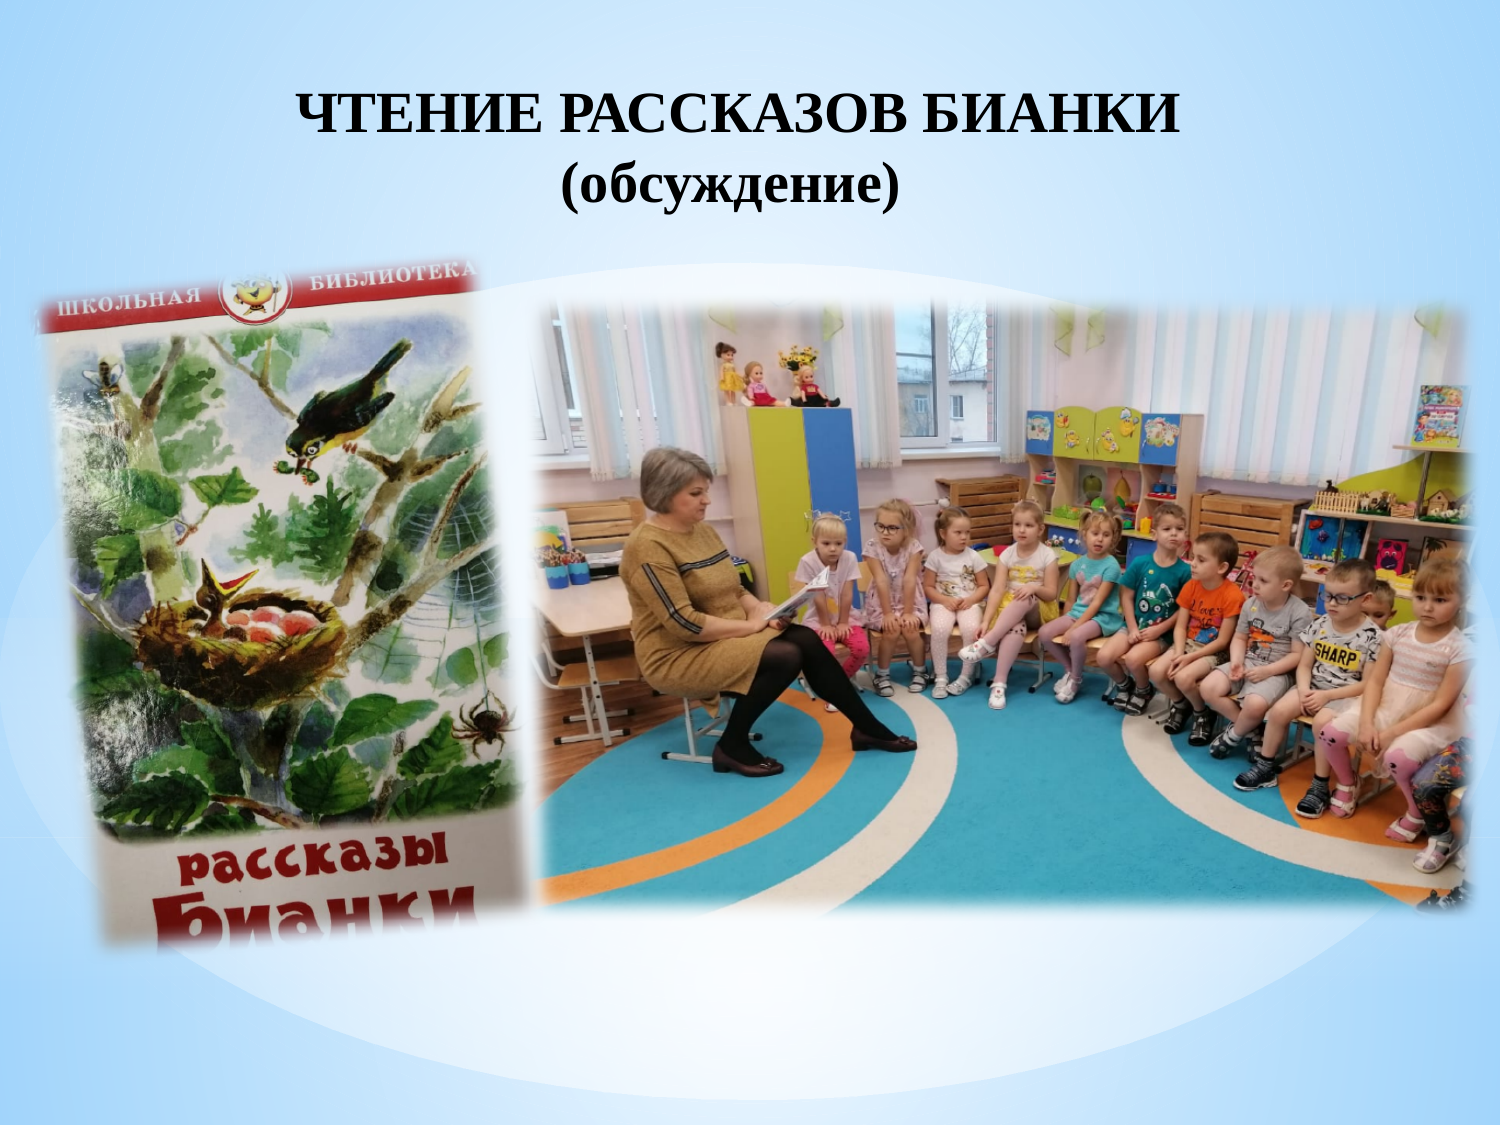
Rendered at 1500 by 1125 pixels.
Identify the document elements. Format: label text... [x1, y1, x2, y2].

picture [52, 266, 519, 947]
picture [525, 293, 1483, 921]
text_box ЧТЕНИЕ РАССКАЗОВ БИАНКИ (обсуждение) [182, 66, 1294, 292]
